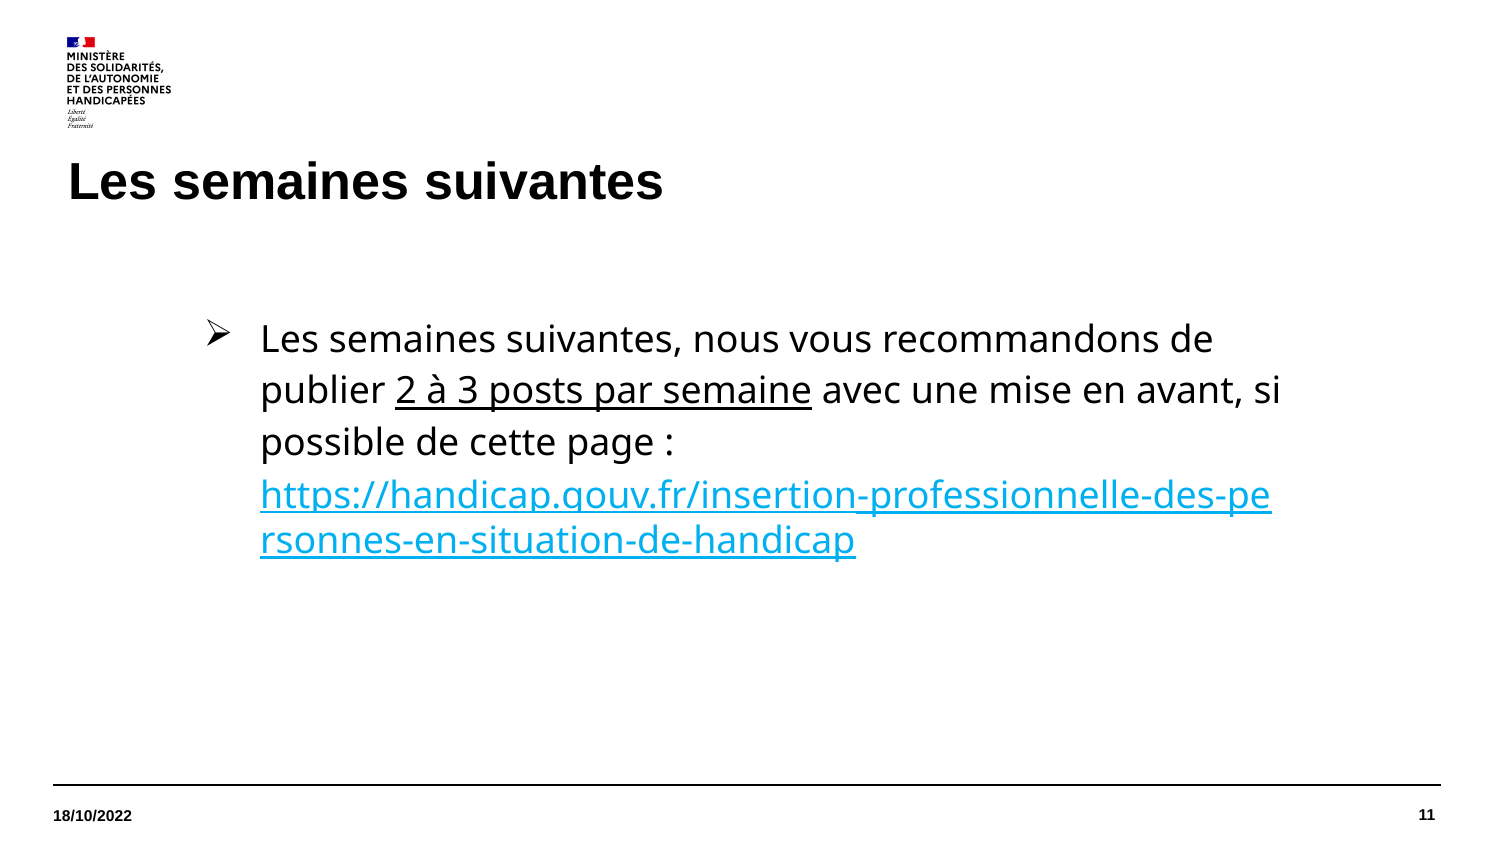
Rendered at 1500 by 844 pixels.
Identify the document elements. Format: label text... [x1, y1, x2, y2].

slide_number 11 [1213, 784, 1436, 844]
picture [57, 27, 181, 138]
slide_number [53, 787, 246, 844]
list Les semaines suivantes, nous vous recommandons de publier 2 à 3 posts par semaine avec une mise en avant, si possible de cette page : https://handicap.gouv.fr/insertion-professionnelle-des-personnes-en-situation-de-handicap [203, 307, 1285, 536]
title Les semaines suivantes [53, 138, 1436, 227]
